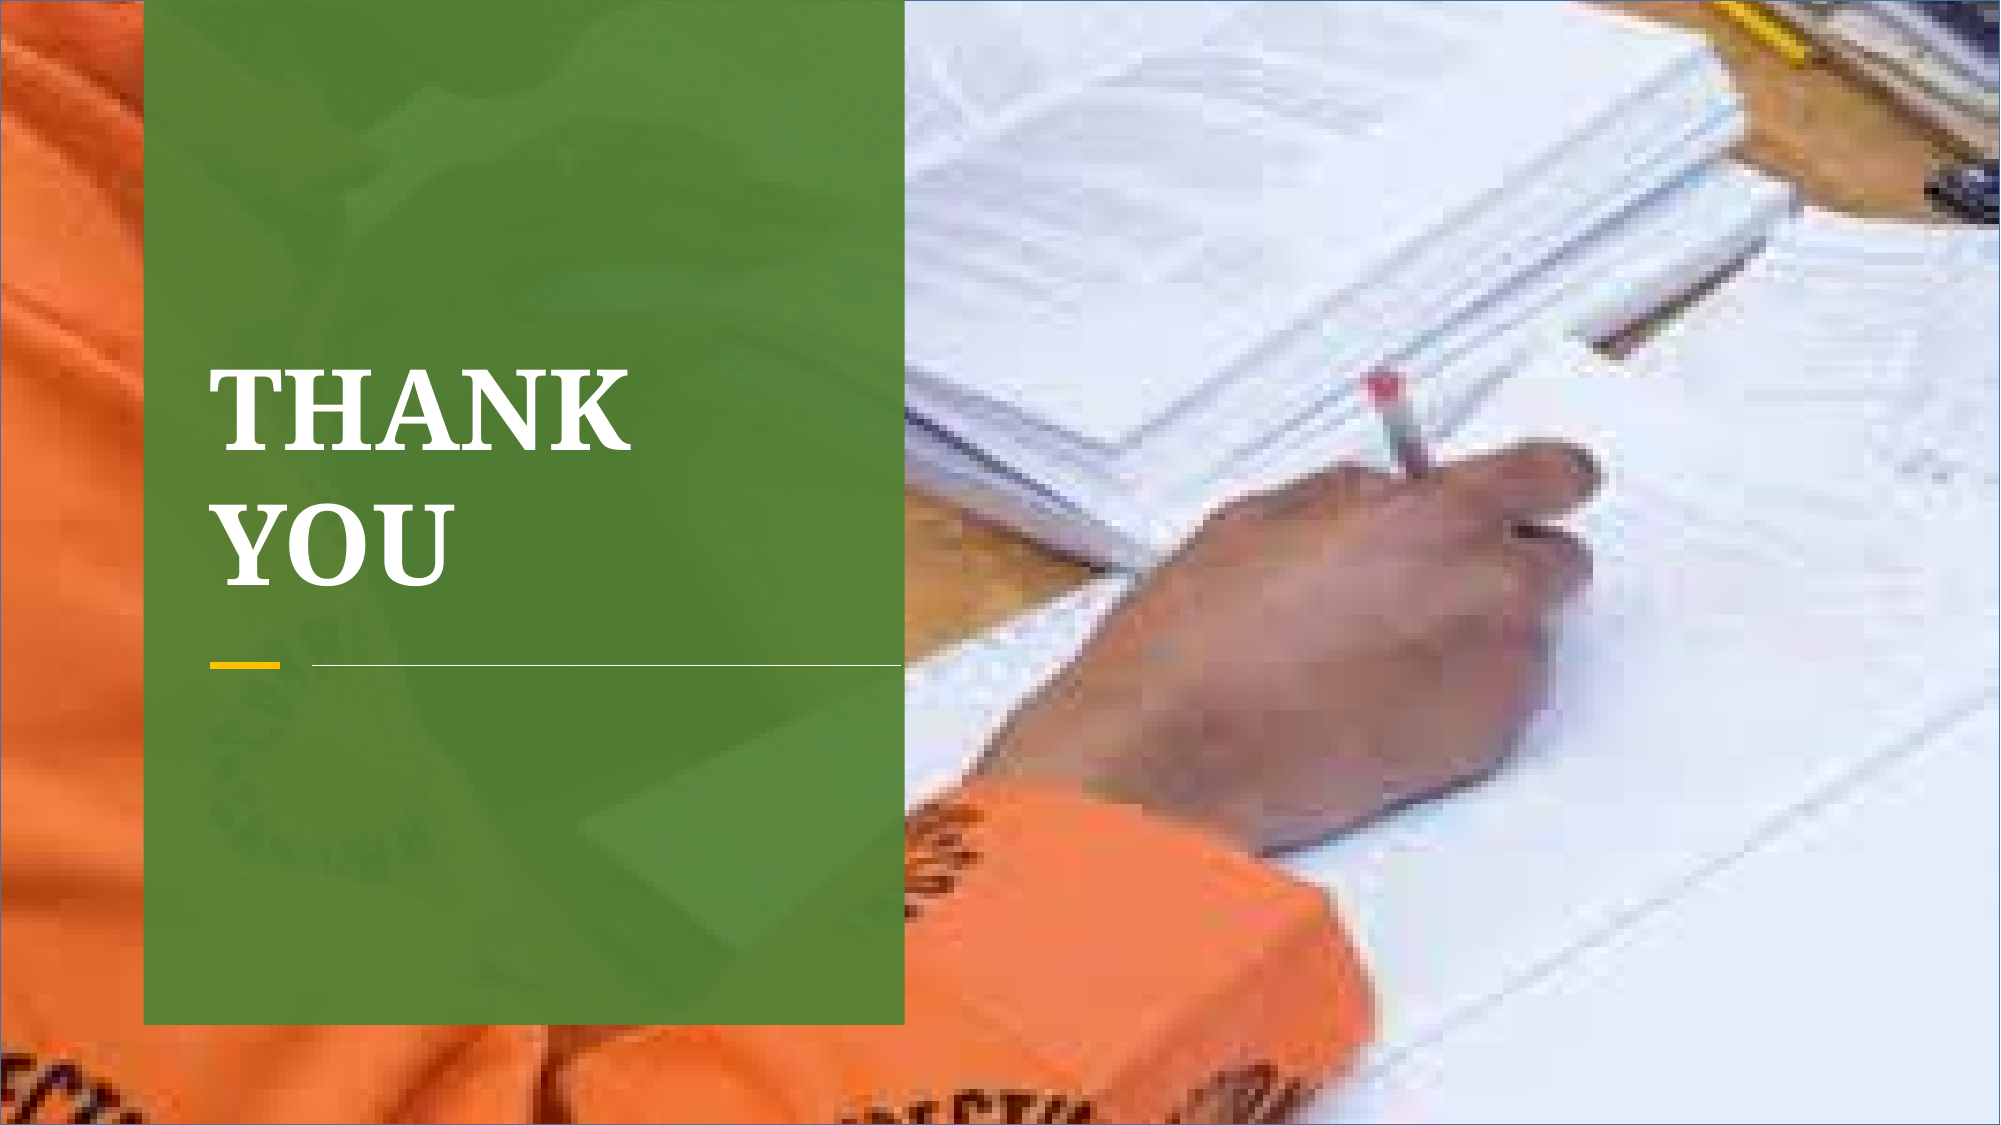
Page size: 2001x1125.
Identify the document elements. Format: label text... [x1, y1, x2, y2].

text_box [143, 0, 906, 1026]
text_box [0, 0, 2000, 1125]
text_box THANK YOU [209, 337, 792, 608]
